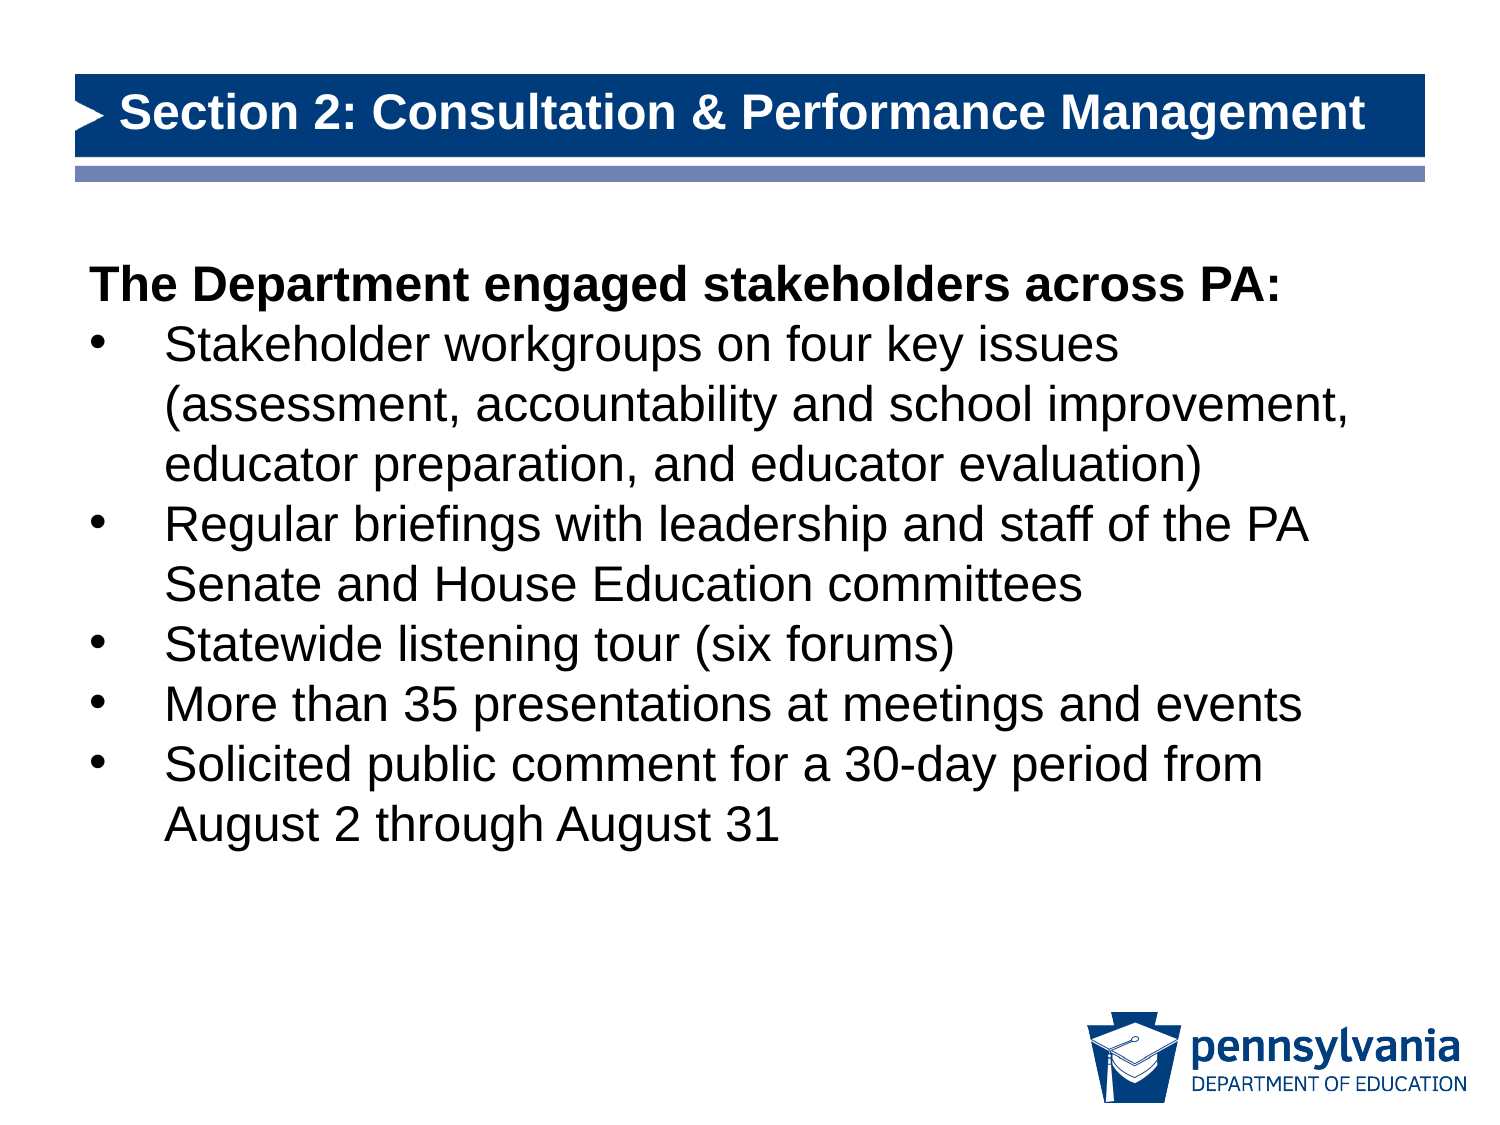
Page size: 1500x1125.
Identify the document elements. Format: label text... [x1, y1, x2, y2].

picture [1087, 1012, 1466, 1103]
picture [74, 74, 1426, 182]
list The Department engaged stakeholders across PA: Stakeholder workgroups on four key issues (assessment, accountability and school improvement, educator preparation, and educator evaluation) Regular briefings with leadership and staff of the PA Senate and House Education committees Statewide listening tour (six forums) More than 35 presentations at meetings and events Solicited public comment for a 30-day period from August 2 through August 31 [74, 243, 1425, 1019]
